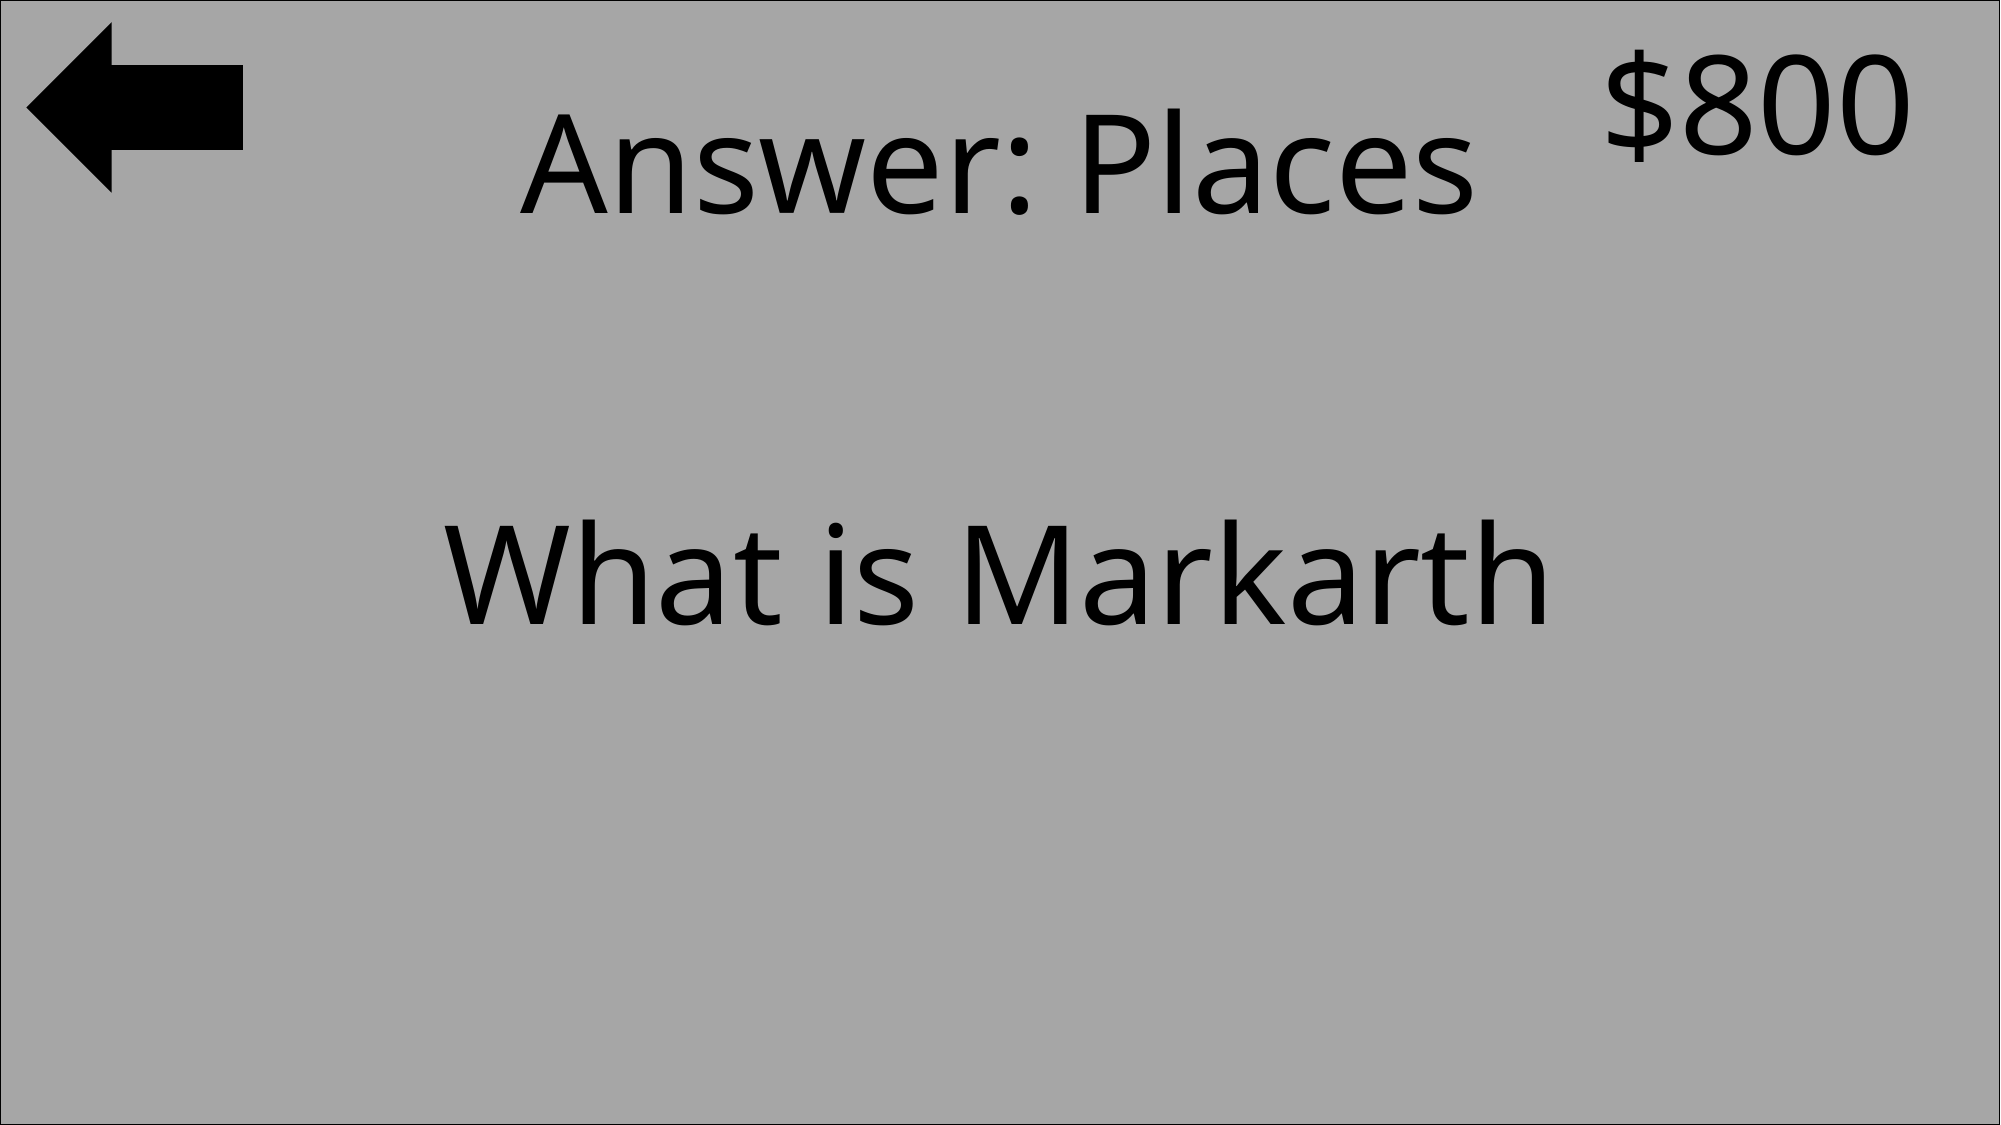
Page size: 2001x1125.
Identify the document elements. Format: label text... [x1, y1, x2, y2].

text_box $800 [1516, 1, 2000, 219]
text_box What is Markarth [137, 498, 1863, 667]
text_box Answer: Places [137, 59, 1863, 278]
text_box [0, 0, 2000, 1125]
text_box [26, 22, 243, 193]
